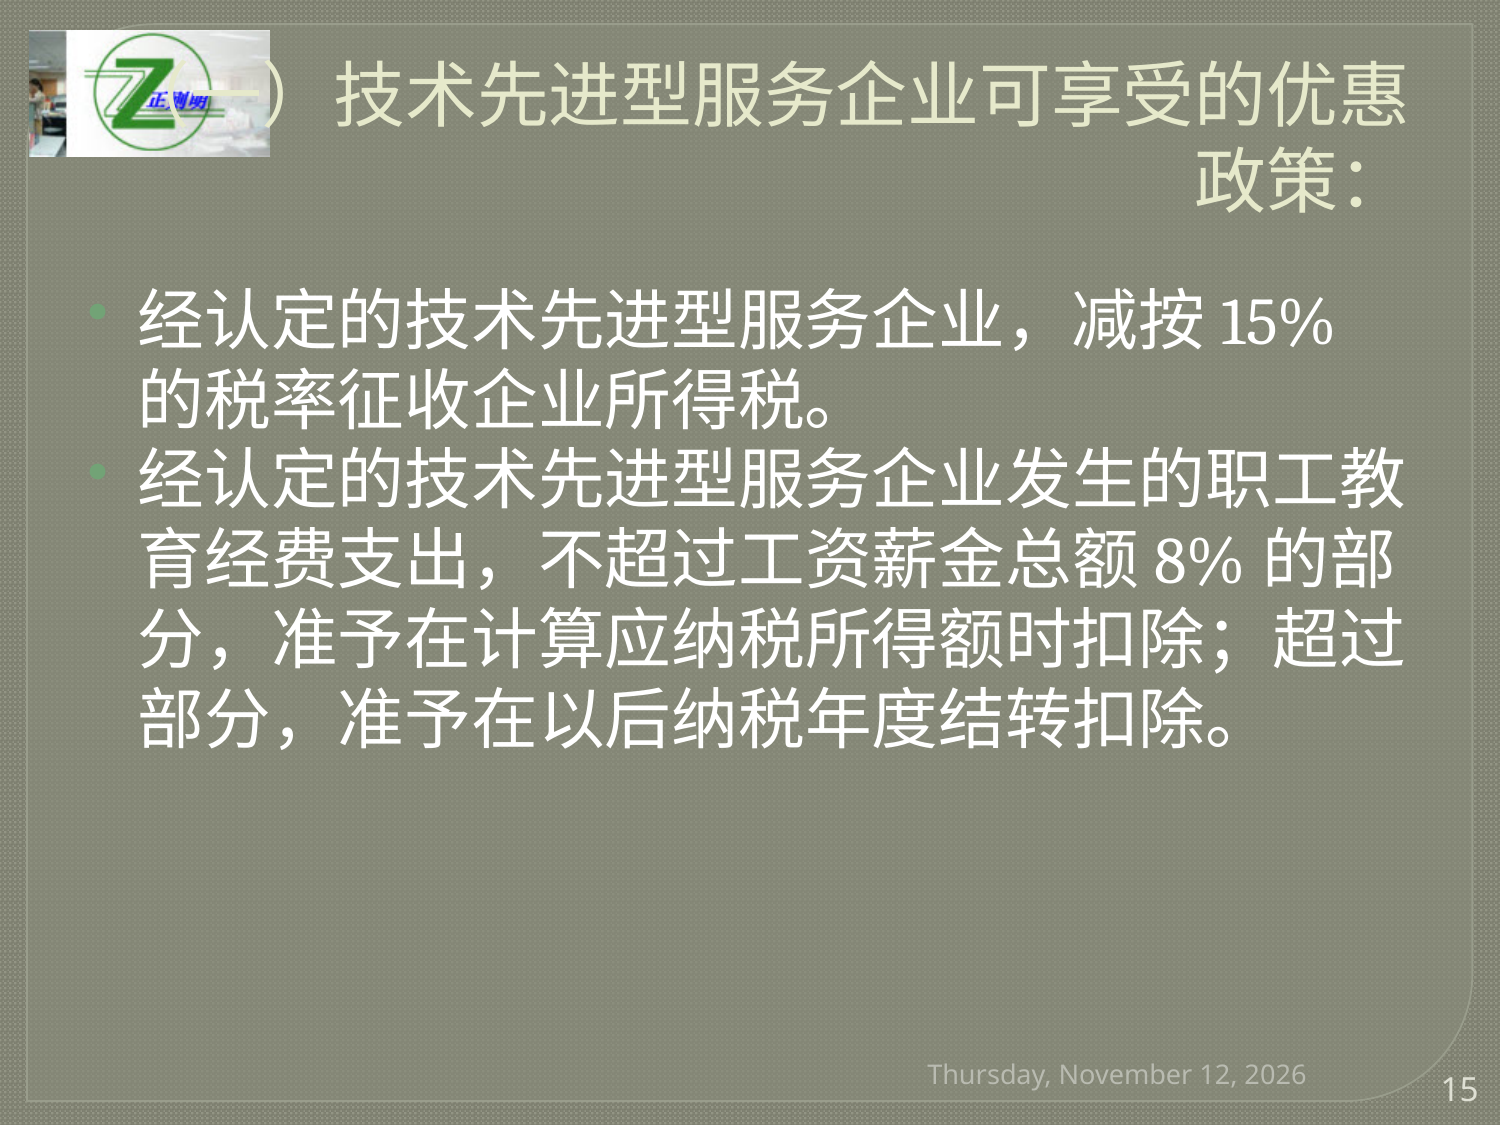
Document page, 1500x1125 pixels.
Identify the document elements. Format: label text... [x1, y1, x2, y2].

picture [29, 30, 270, 157]
list 经认定的技术先进型服务企业，减按15%的税率征收企业所得税。 经认定的技术先进型服务企业发生的职工教育经费支出，不超过工资薪金总额8%的部分，准予在计算应纳税所得额时扣除；超过部分，准予在以后纳税年度结转扣除。 [75, 270, 1425, 1013]
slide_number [912, 1050, 1405, 1095]
title （一）技术先进型服务企业可享受的优惠政策： [75, 41, 1425, 230]
slide_number 15 [1417, 1068, 1494, 1114]
